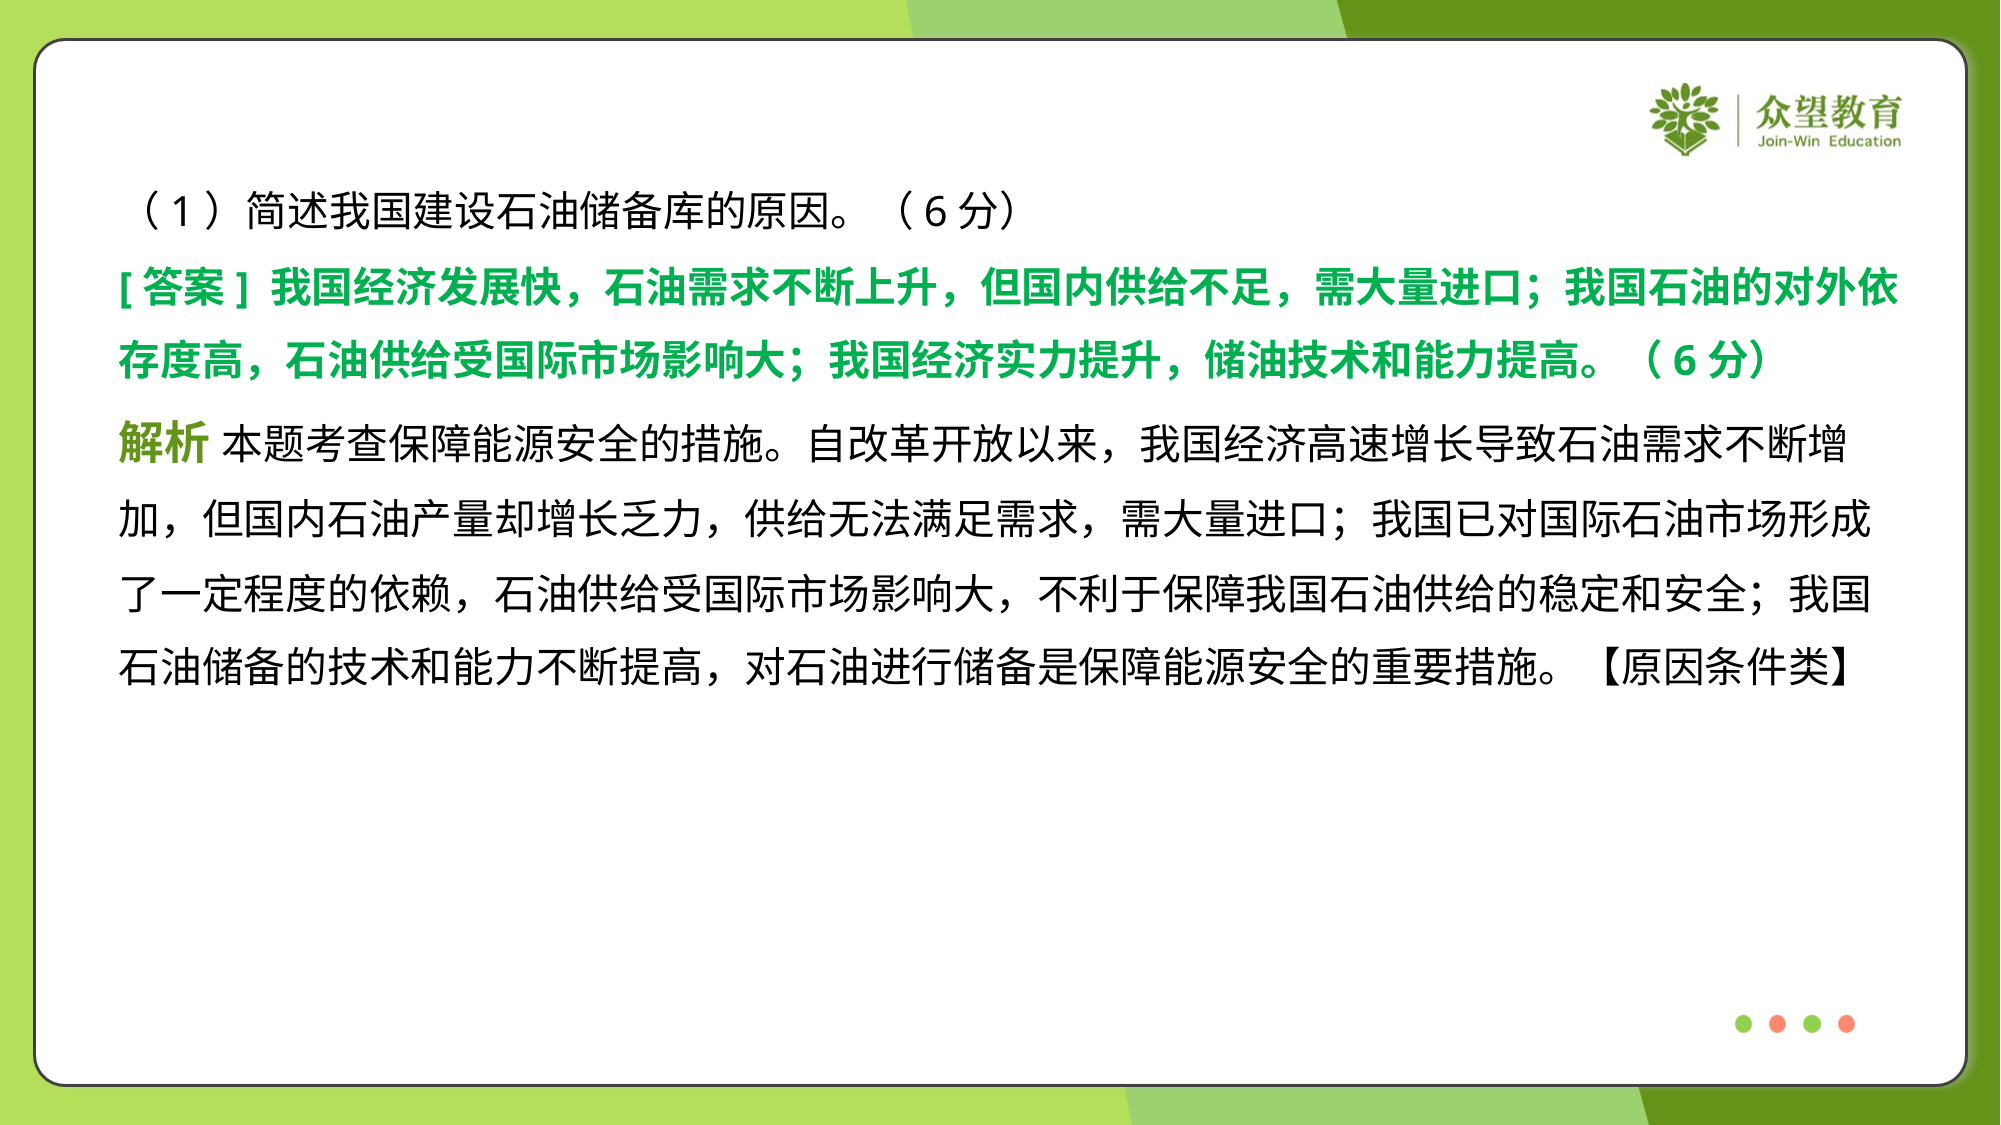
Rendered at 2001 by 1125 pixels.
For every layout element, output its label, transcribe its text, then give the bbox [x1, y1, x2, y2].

text_box 解析 本题考查保障能源安全的措施。自改革开放以来，我国经济高速增长导致石油需求不断增 加，但国内石油产量却增长乏力，供给无法满足需求，需大量进口；我国已对国际石油市场形成 了一定程度的依赖，石油供给受国际市场影响大，不利于保障我国石油供给的稳定和安全；我国 石油储备的技术和能力不断提高，对石油进行储备是保障能源安全的重要措施。【原因条件类】 [118, 391, 1883, 684]
picture [0, 0, 2000, 1125]
text_box （1）简述我国建设石油储备库的原因。（6分） [118, 159, 1883, 227]
text_box [答案] 我国经济发展快，石油需求不断上升，但国内供给不足，需大量进口；我国石油的对外依 存度高，石油供给受国际市场影响大；我国经济实力提升，储油技术和能力提高。（6分） [118, 235, 1883, 376]
